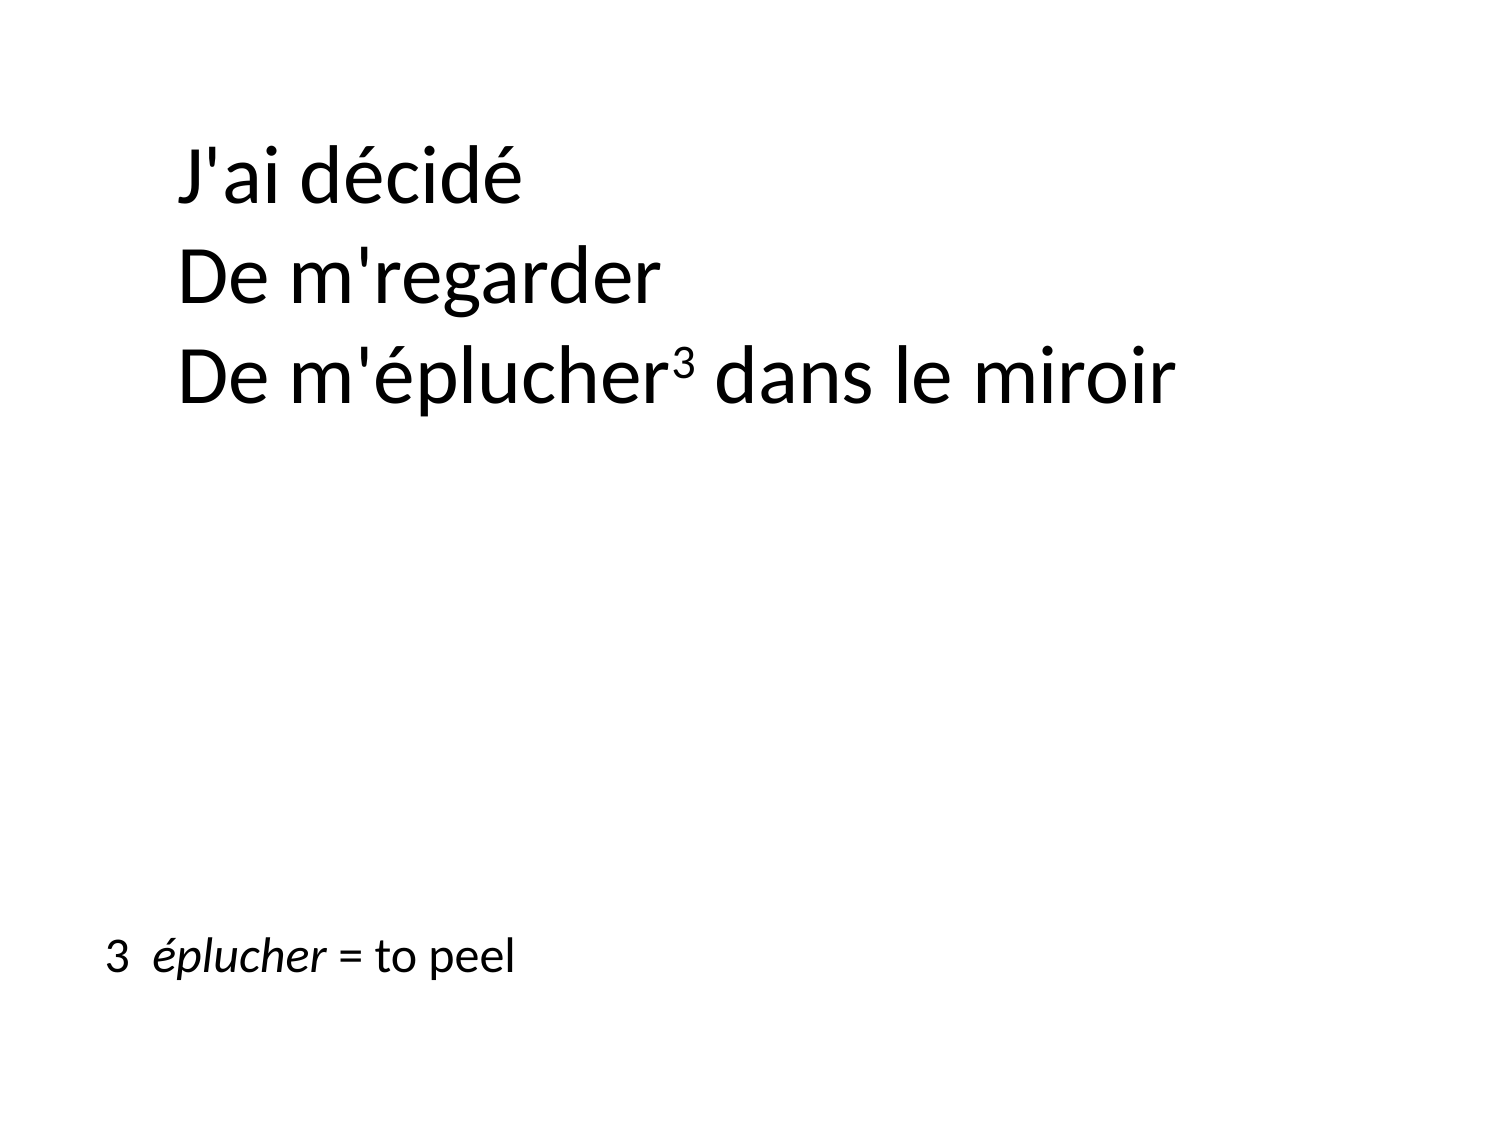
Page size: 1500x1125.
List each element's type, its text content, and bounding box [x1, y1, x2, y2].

text_box J'ai décidé De m'regarder De m'éplucher3 dans le miroir [162, 112, 1193, 428]
text_box 3 éplucher = to peel [89, 915, 681, 991]
